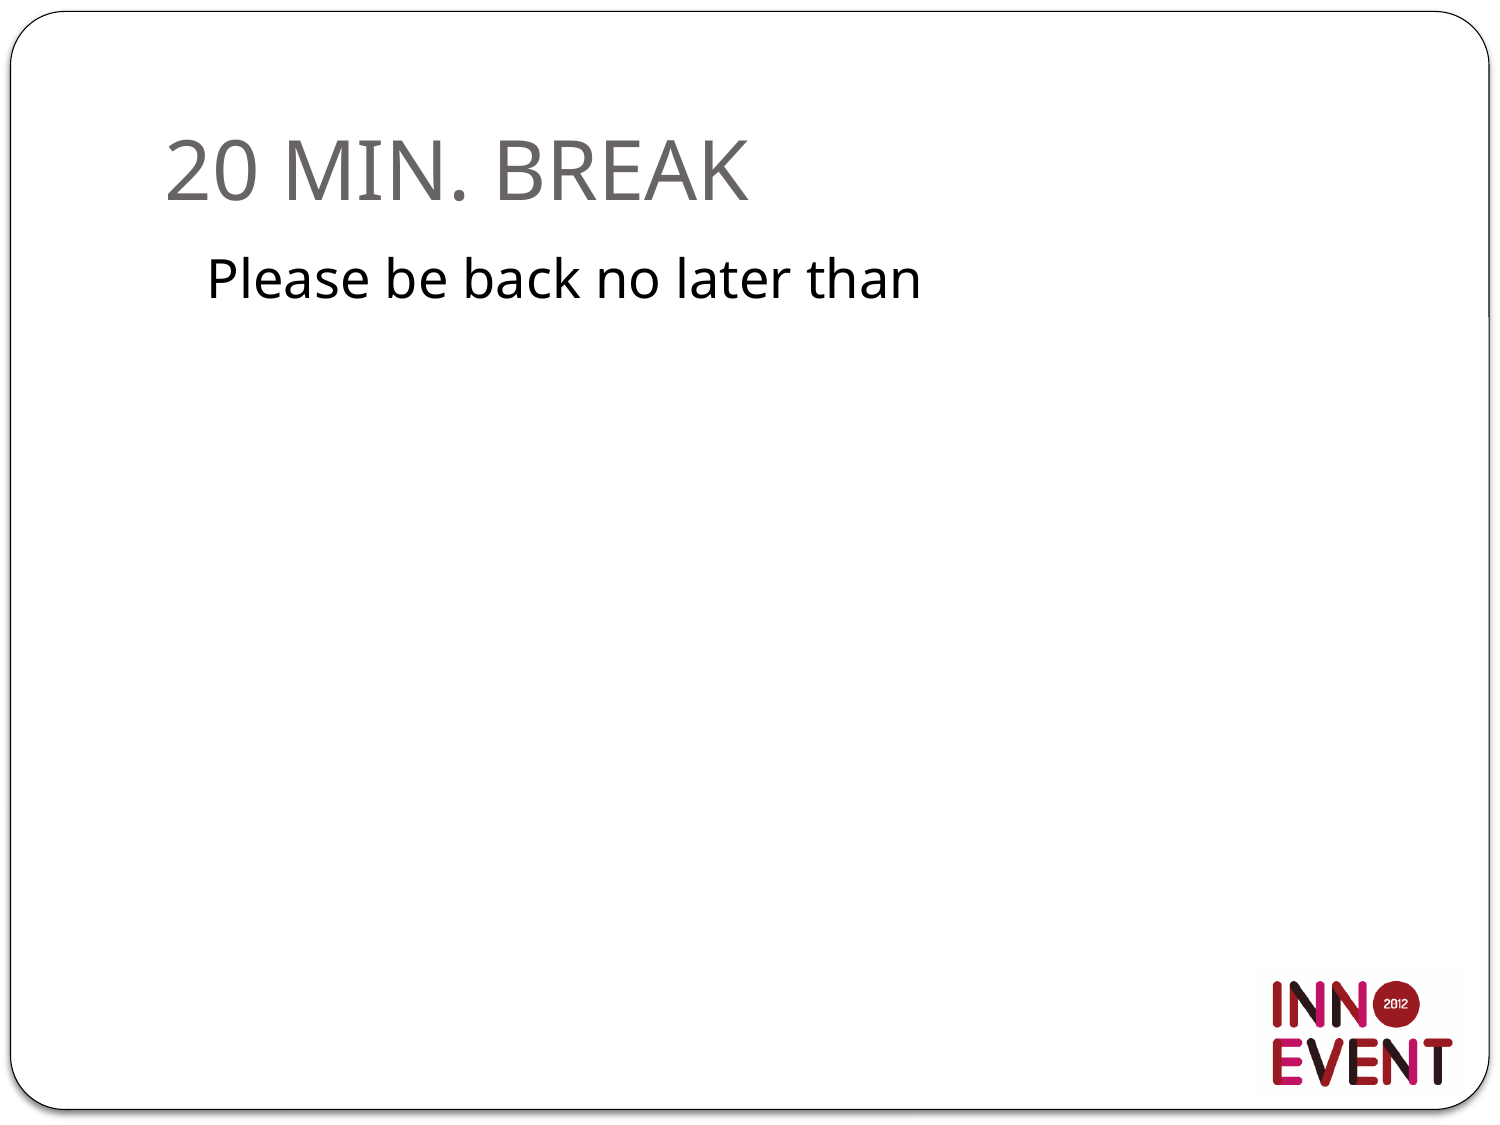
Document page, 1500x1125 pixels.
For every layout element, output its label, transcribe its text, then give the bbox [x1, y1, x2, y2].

list Please be back no later than [150, 237, 1425, 988]
picture [1258, 966, 1467, 1096]
title 20 MIN. BREAK [150, 45, 1425, 233]
